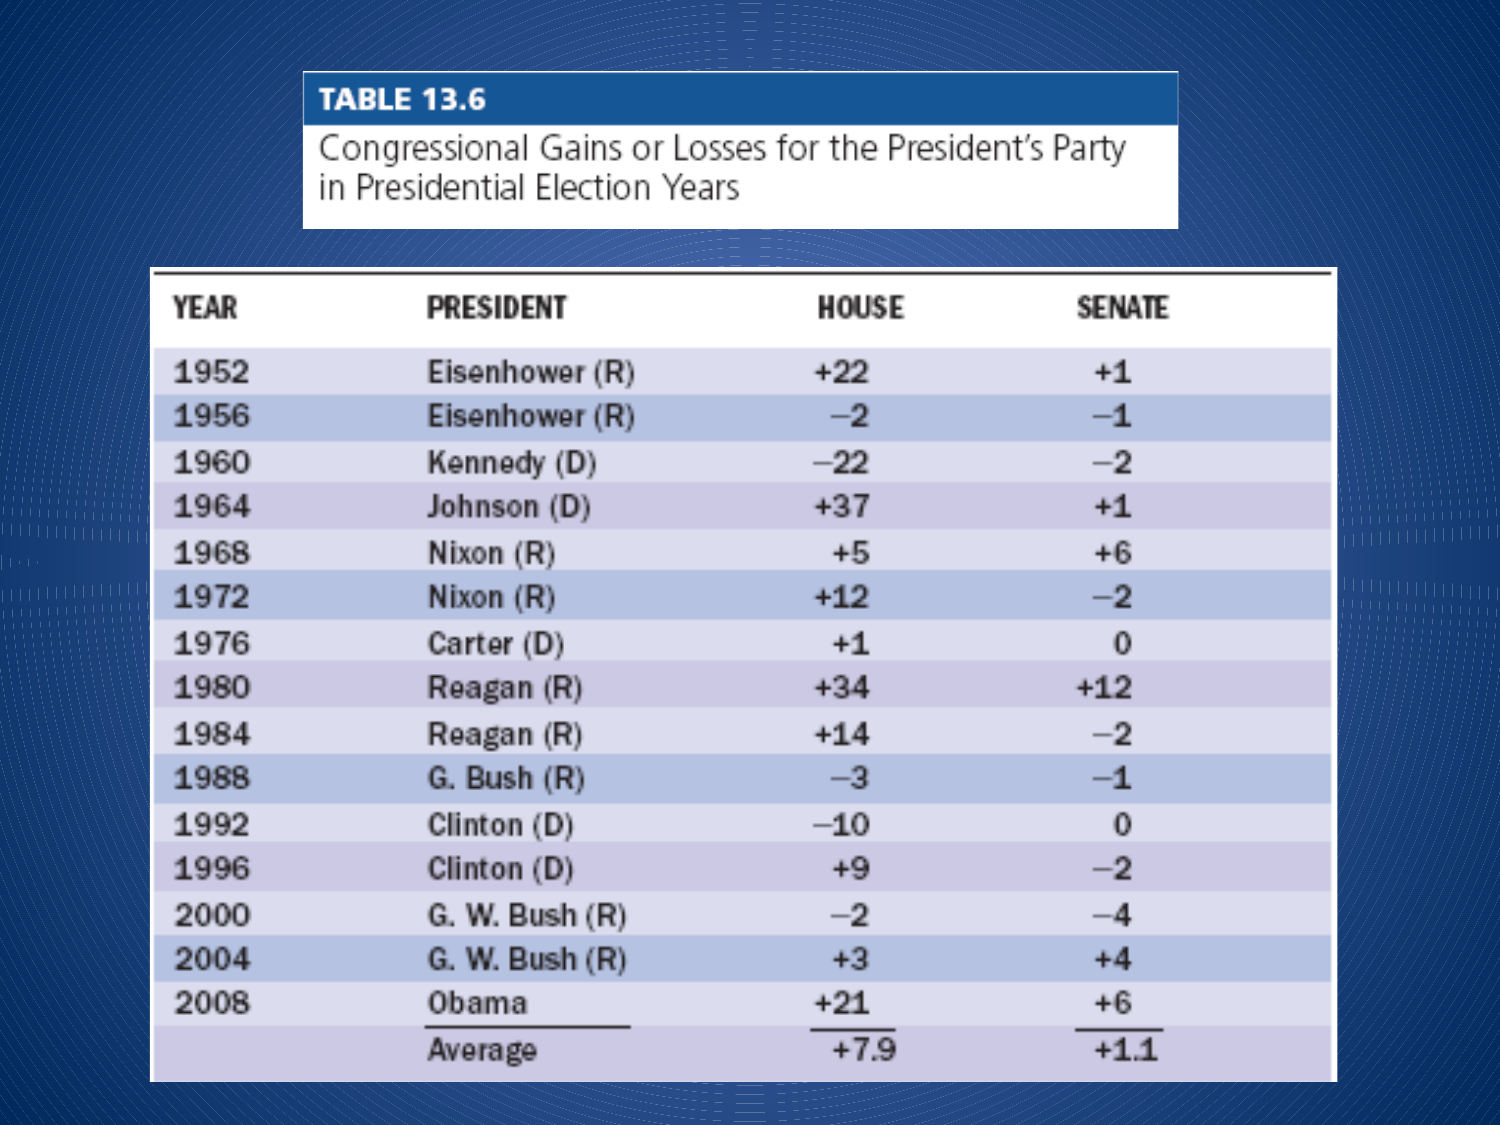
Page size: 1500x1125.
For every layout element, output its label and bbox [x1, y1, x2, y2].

picture [302, 71, 1179, 229]
picture [149, 267, 1338, 1082]
